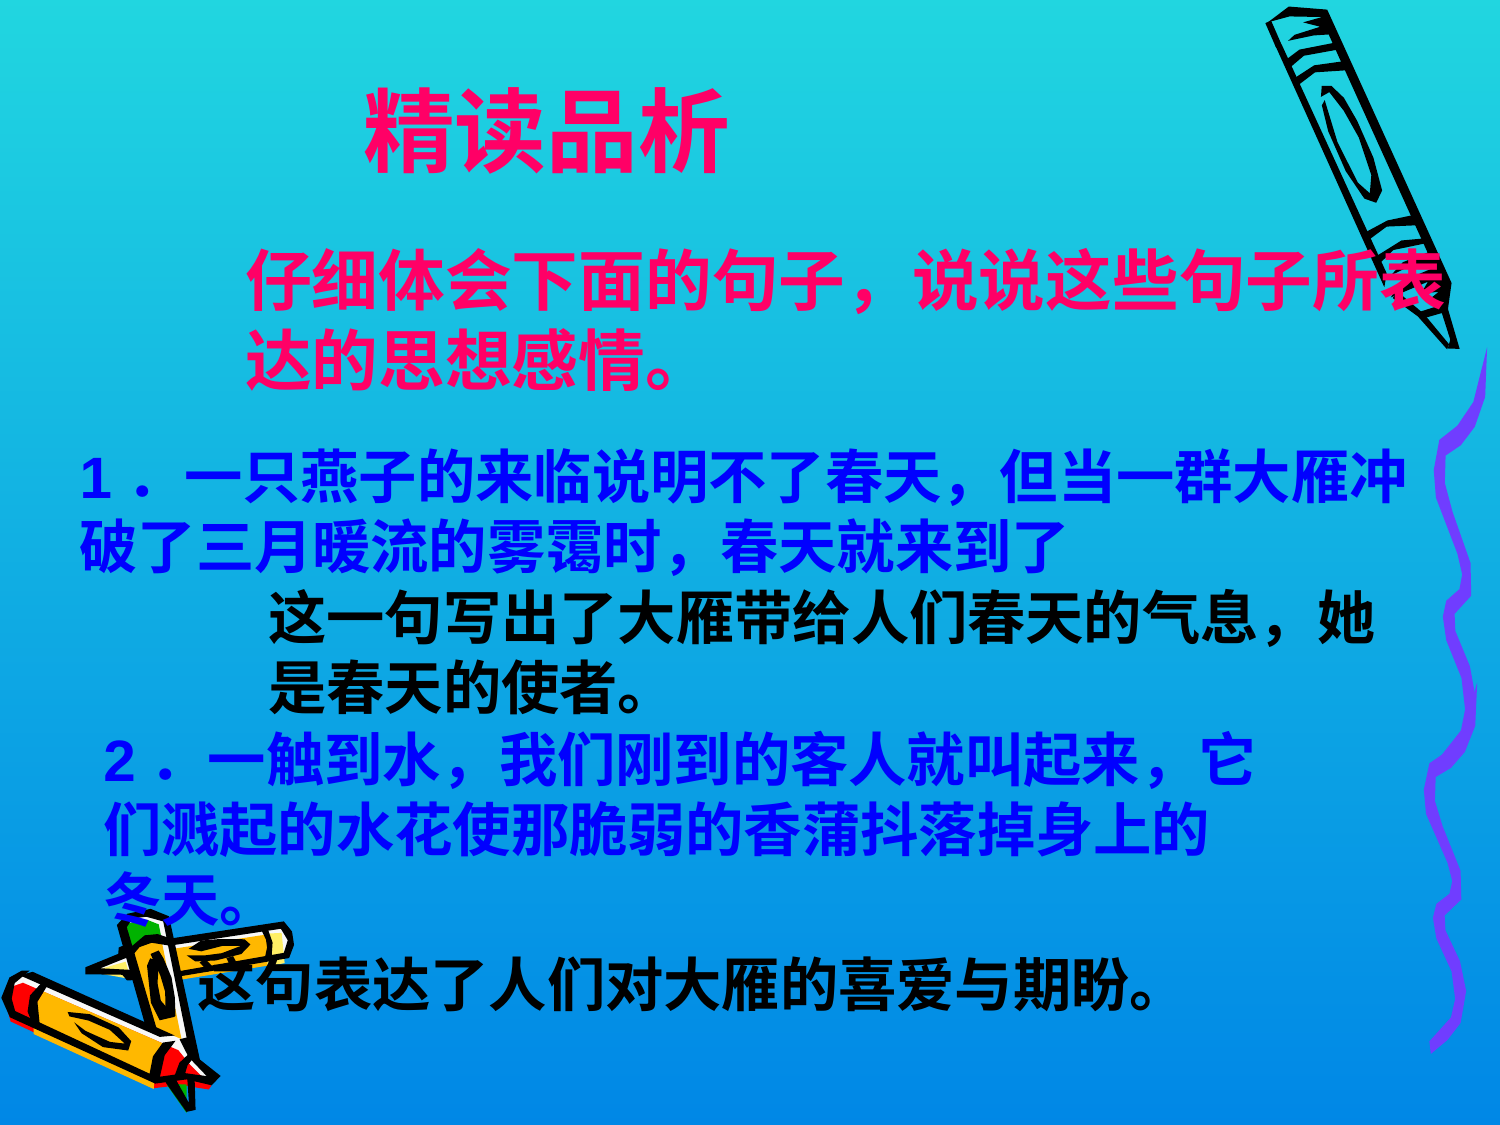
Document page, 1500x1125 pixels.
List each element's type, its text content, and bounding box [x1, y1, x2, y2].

text_box 精读品析 [348, 66, 916, 191]
title [135, 937, 1411, 1125]
text_box 2．一触到水，我们刚到的客人就叫起来，它们溅起的水花使那脆弱的香蒲抖落掉身上的冬天。 [88, 716, 1282, 941]
text_box 这句表达了人们对大雁的喜爱与期盼。 [183, 940, 1223, 1026]
text_box 1．一只燕子的来临说明不了春天，但当一群大雁冲破了三月暖流的雾霭时，春天就来到了 [64, 432, 1459, 588]
text_box 这一句写出了大雁带给人们春天的气息，她是春天的使者。 [253, 574, 1412, 729]
text_box 仔细体会下面的句子，说说这些句子所表达的思想感情。 [230, 231, 1500, 407]
